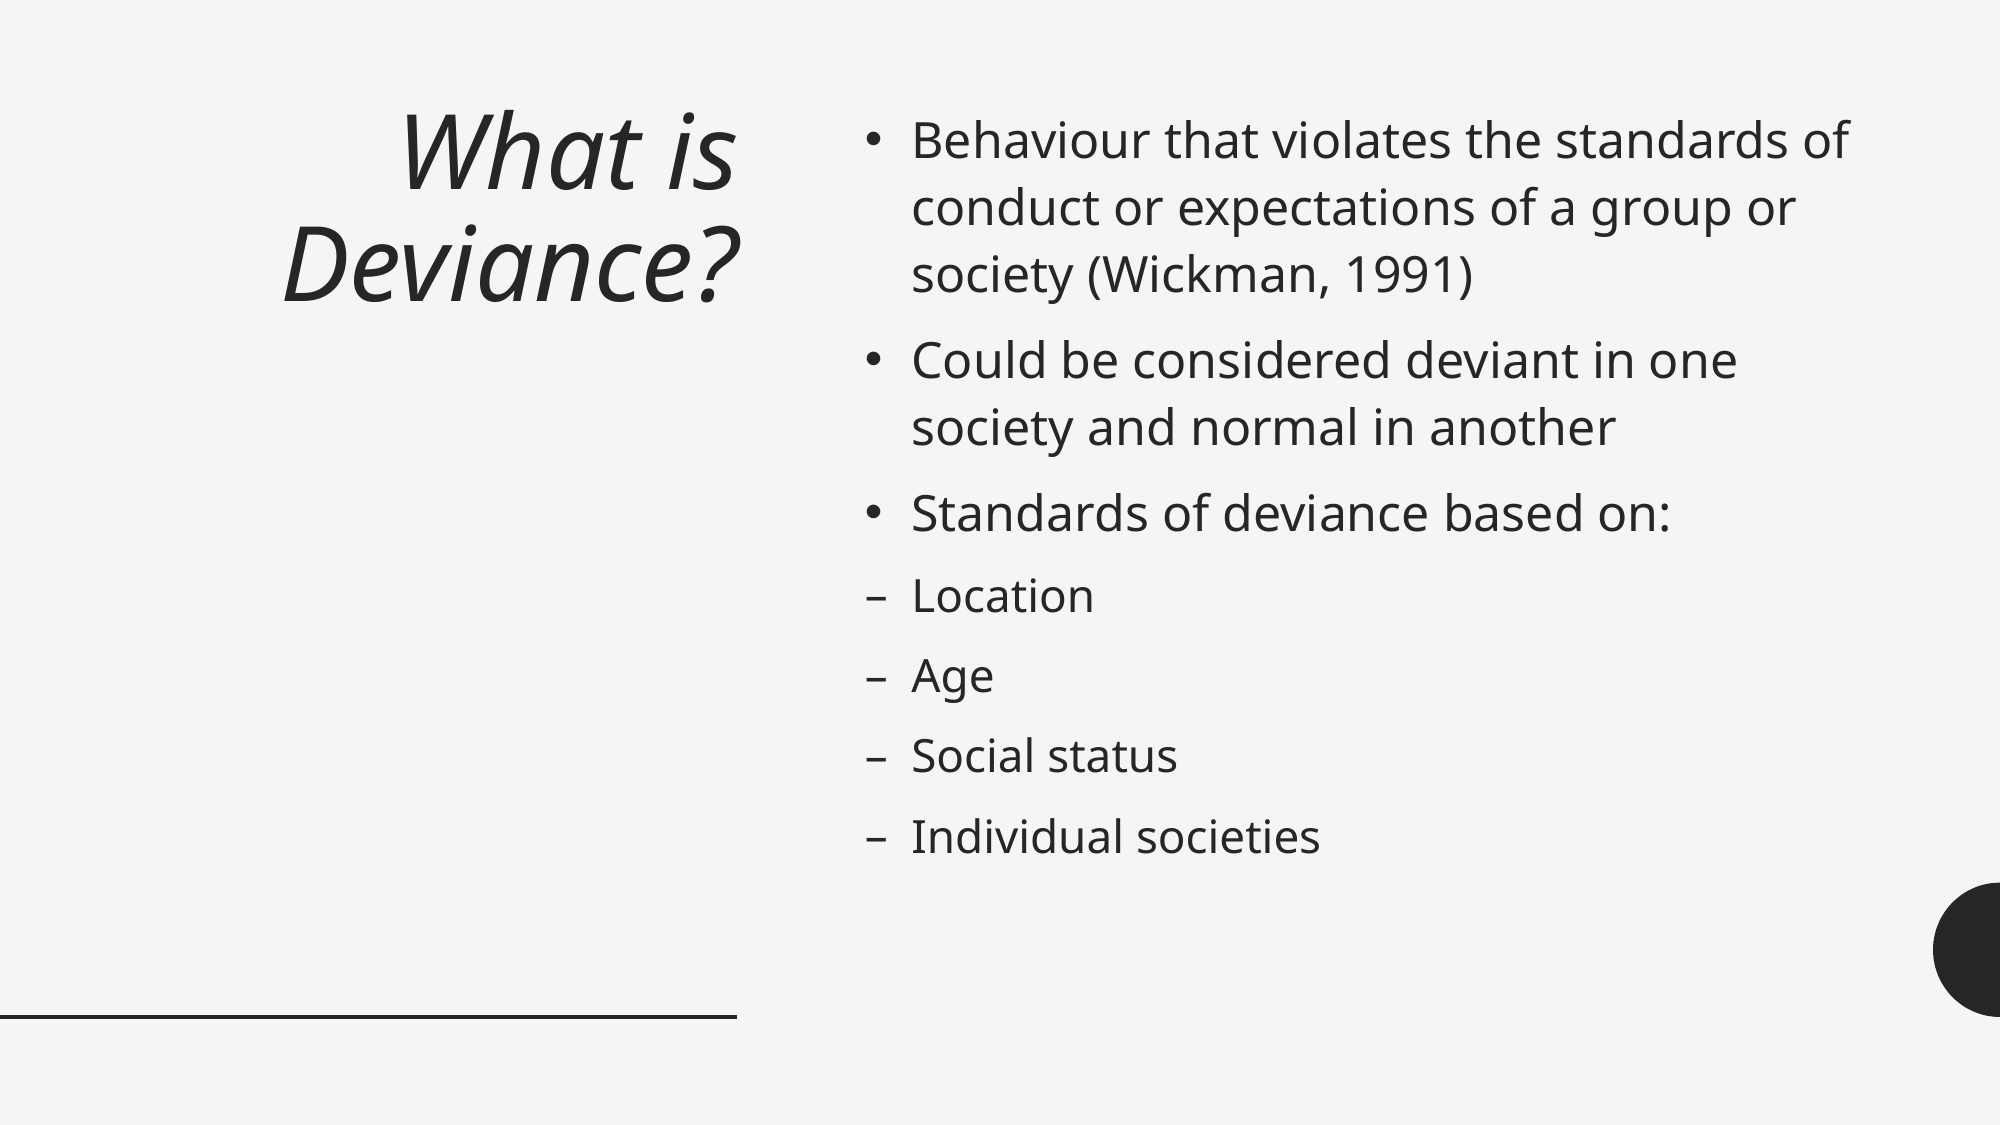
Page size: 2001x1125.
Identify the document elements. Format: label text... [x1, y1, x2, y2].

title What is Deviance? [125, 91, 754, 905]
list Behaviour that violates the standards of conduct or expectations of a group or society (Wickman, 1991) Could be considered deviant in one society and normal in another Standards of deviance based on: Location Age Social status Individual societies [849, 93, 1875, 1022]
